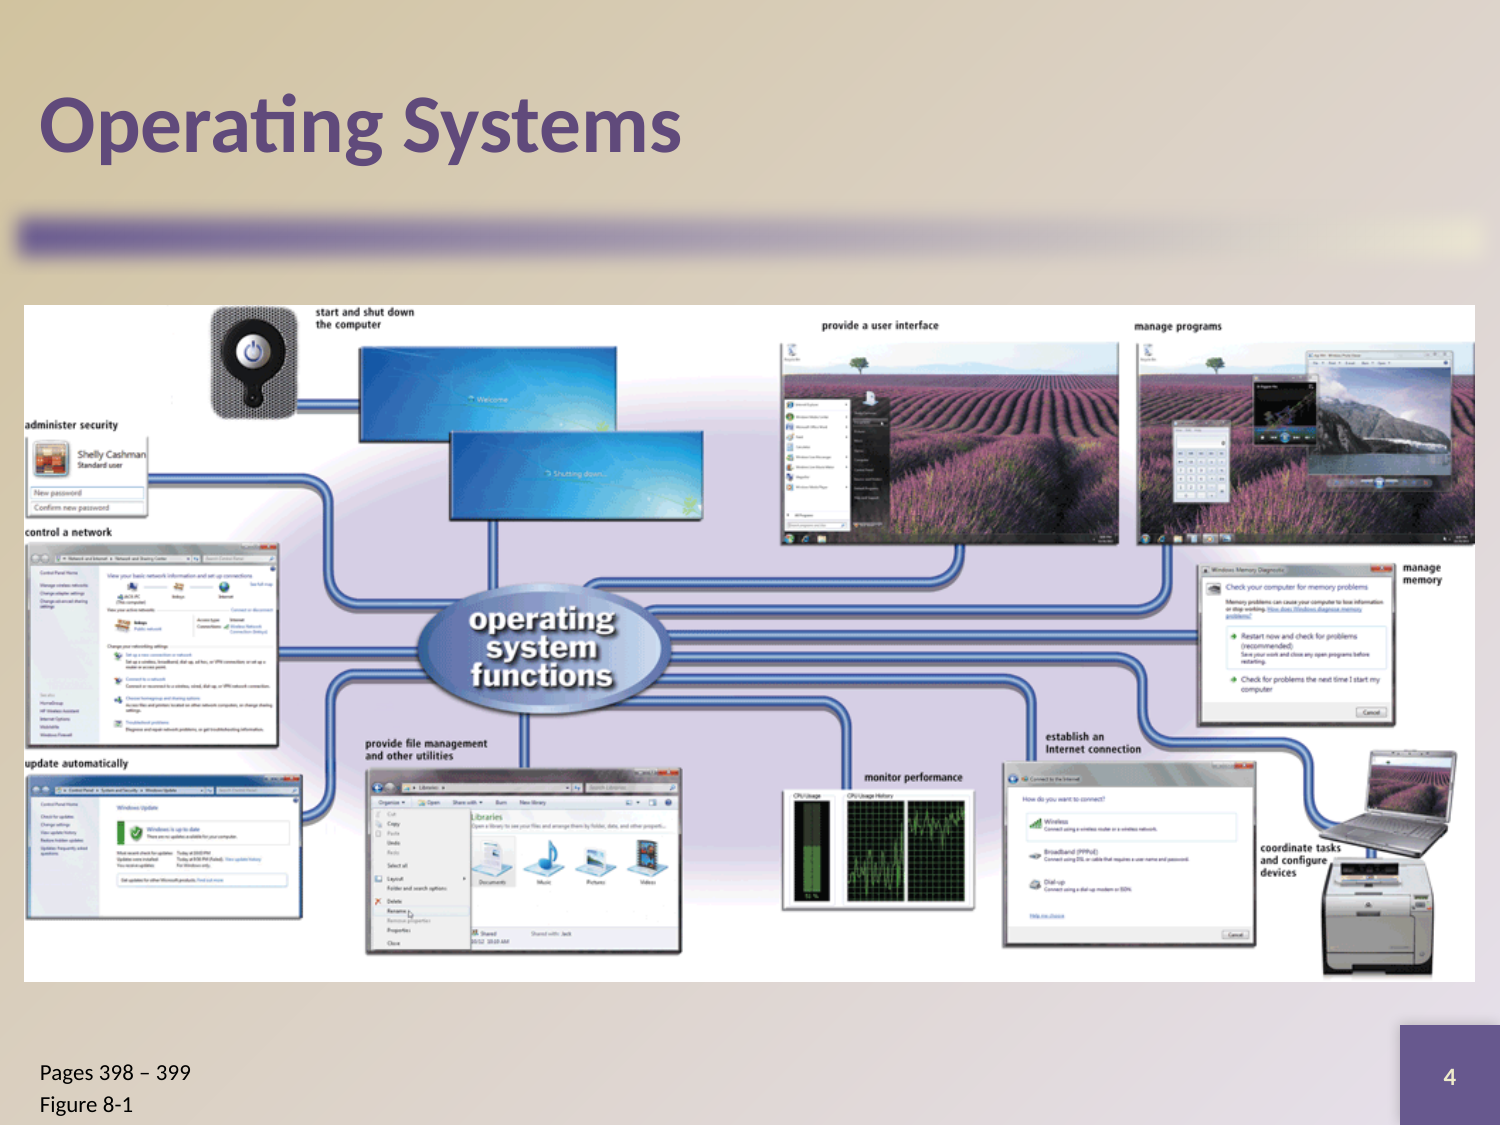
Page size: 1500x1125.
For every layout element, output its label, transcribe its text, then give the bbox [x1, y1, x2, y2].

list Pages 398 – 399 Figure 8-1 [24, 1050, 300, 1125]
title Operating Systems [24, 24, 1475, 213]
slide_number 4 [1400, 1025, 1500, 1125]
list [24, 305, 1476, 982]
